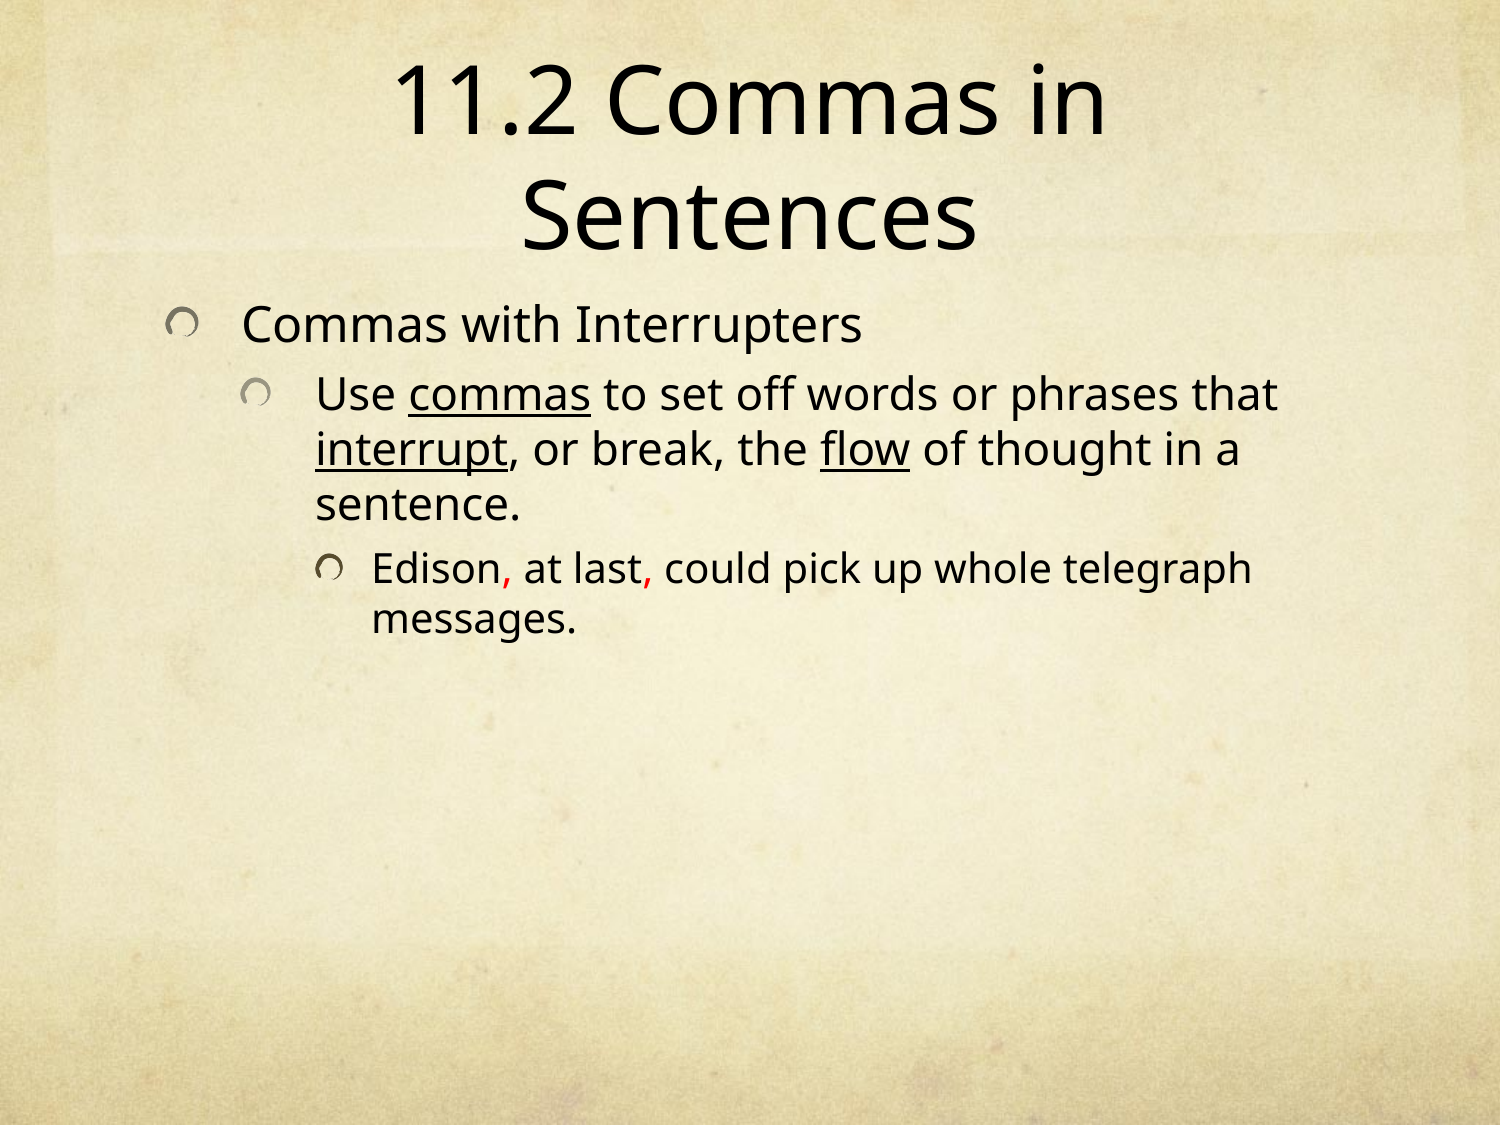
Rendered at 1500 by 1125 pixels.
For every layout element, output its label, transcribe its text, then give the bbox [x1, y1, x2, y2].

list Commas with Interrupters Use commas to set off words or phrases that interrupt, or break, the flow of thought in a sentence. Edison, at last, could pick up whole telegraph messages. [150, 284, 1350, 950]
title 11.2 Commas in Sentences [150, 82, 1350, 225]
picture [0, 0, 1500, 1125]
